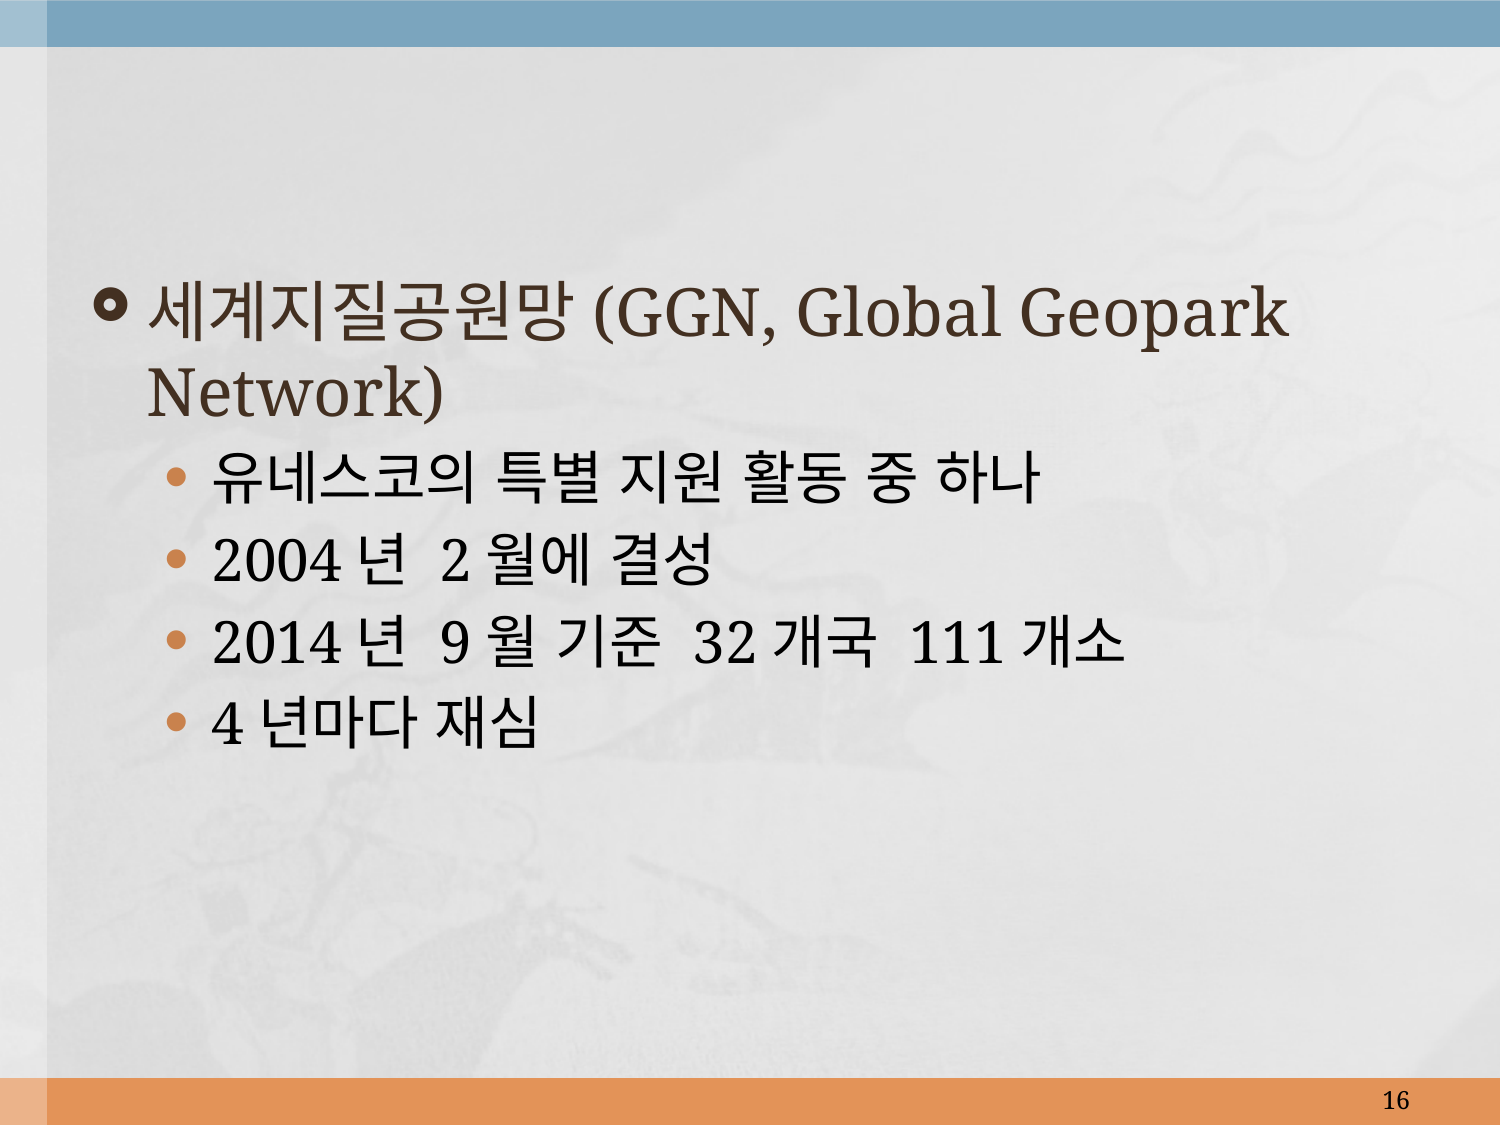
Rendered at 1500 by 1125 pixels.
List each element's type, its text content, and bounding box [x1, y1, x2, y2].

list 세계지질공원망(GGN, Global Geopark Network) 유네스코의 특별 지원 활동 중 하나 2004년 2월에 결성 2014년 9월 기준 32개국 111개소 4년마다 재심 [75, 262, 1425, 1005]
slide_number 16 [1074, 1078, 1425, 1125]
